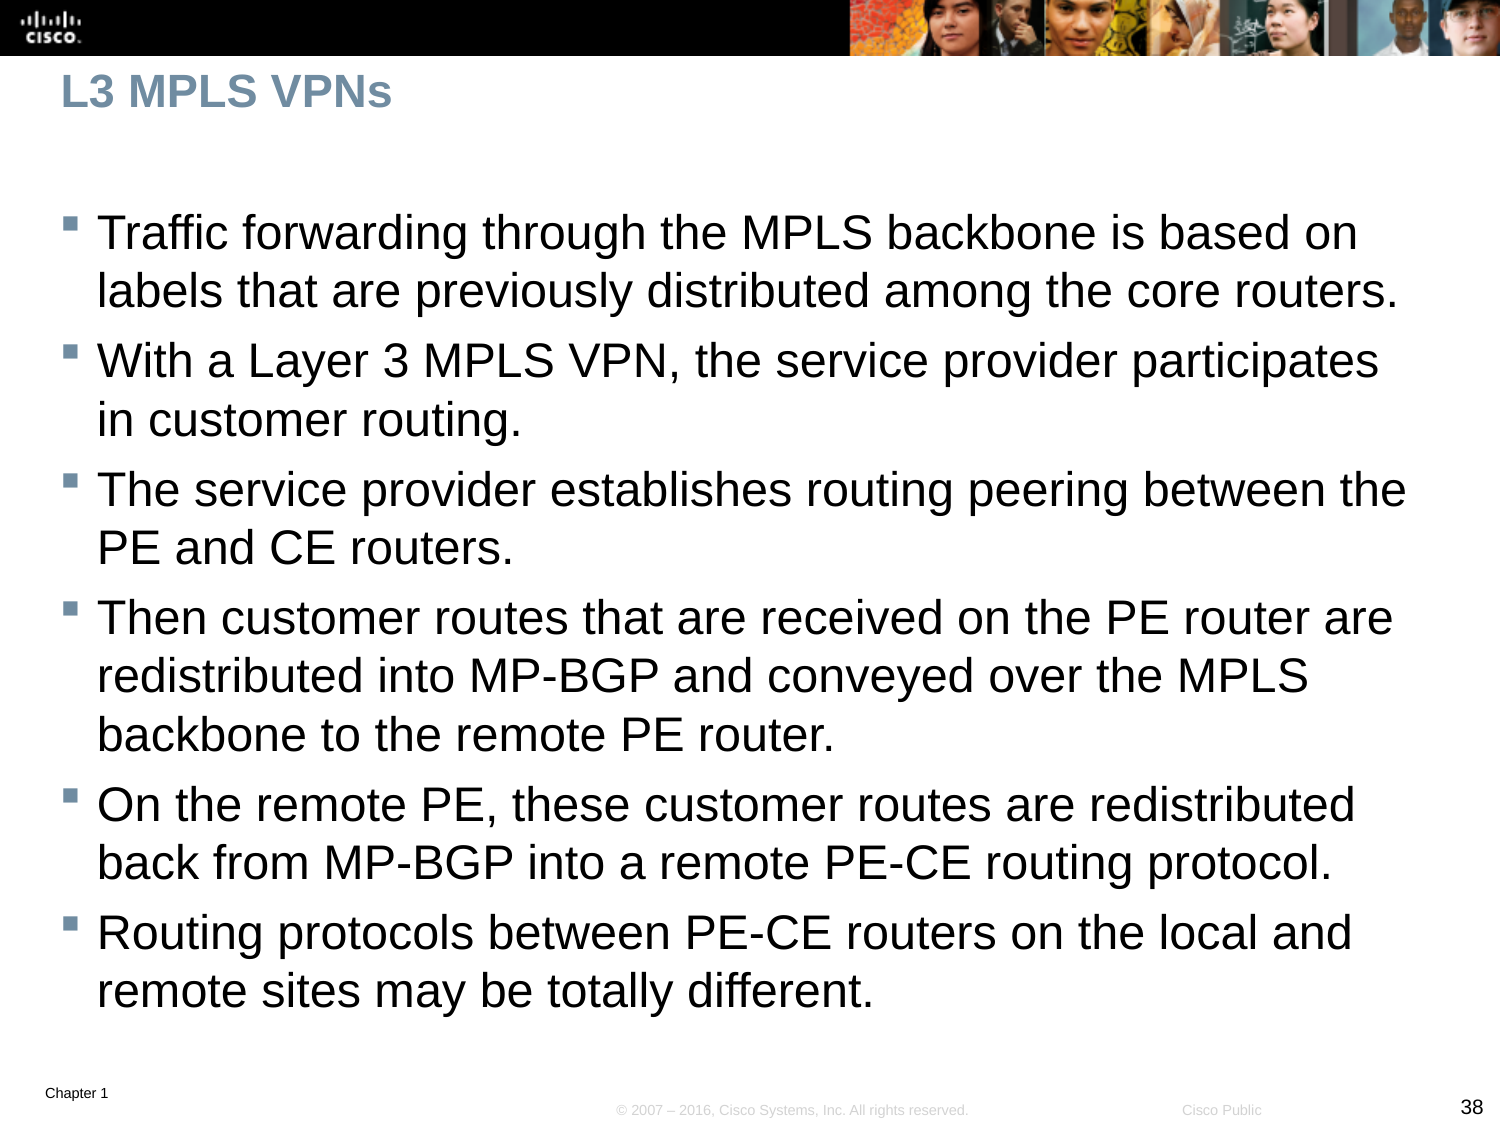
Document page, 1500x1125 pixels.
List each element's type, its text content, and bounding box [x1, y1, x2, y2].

title L3 MPLS VPNs [45, 59, 1444, 182]
picture [0, 0, 1500, 56]
list Traffic forwarding through the MPLS backbone is based on labels that are previously distributed among the core routers. With a Layer 3 MPLS VPN, the service provider participates in customer routing. The service provider establishes routing peering between the PE and CE routers. Then customer routes that are received on the PE router are redistributed into MP-BGP and conveyed over the MPLS backbone to the remote PE router. On the remote PE, these customer routes are redistributed back from MP-BGP into a remote PE-CE routing protocol. Routing protocols between PE-CE routers on the local and remote sites may be totally different. [45, 193, 1444, 1037]
